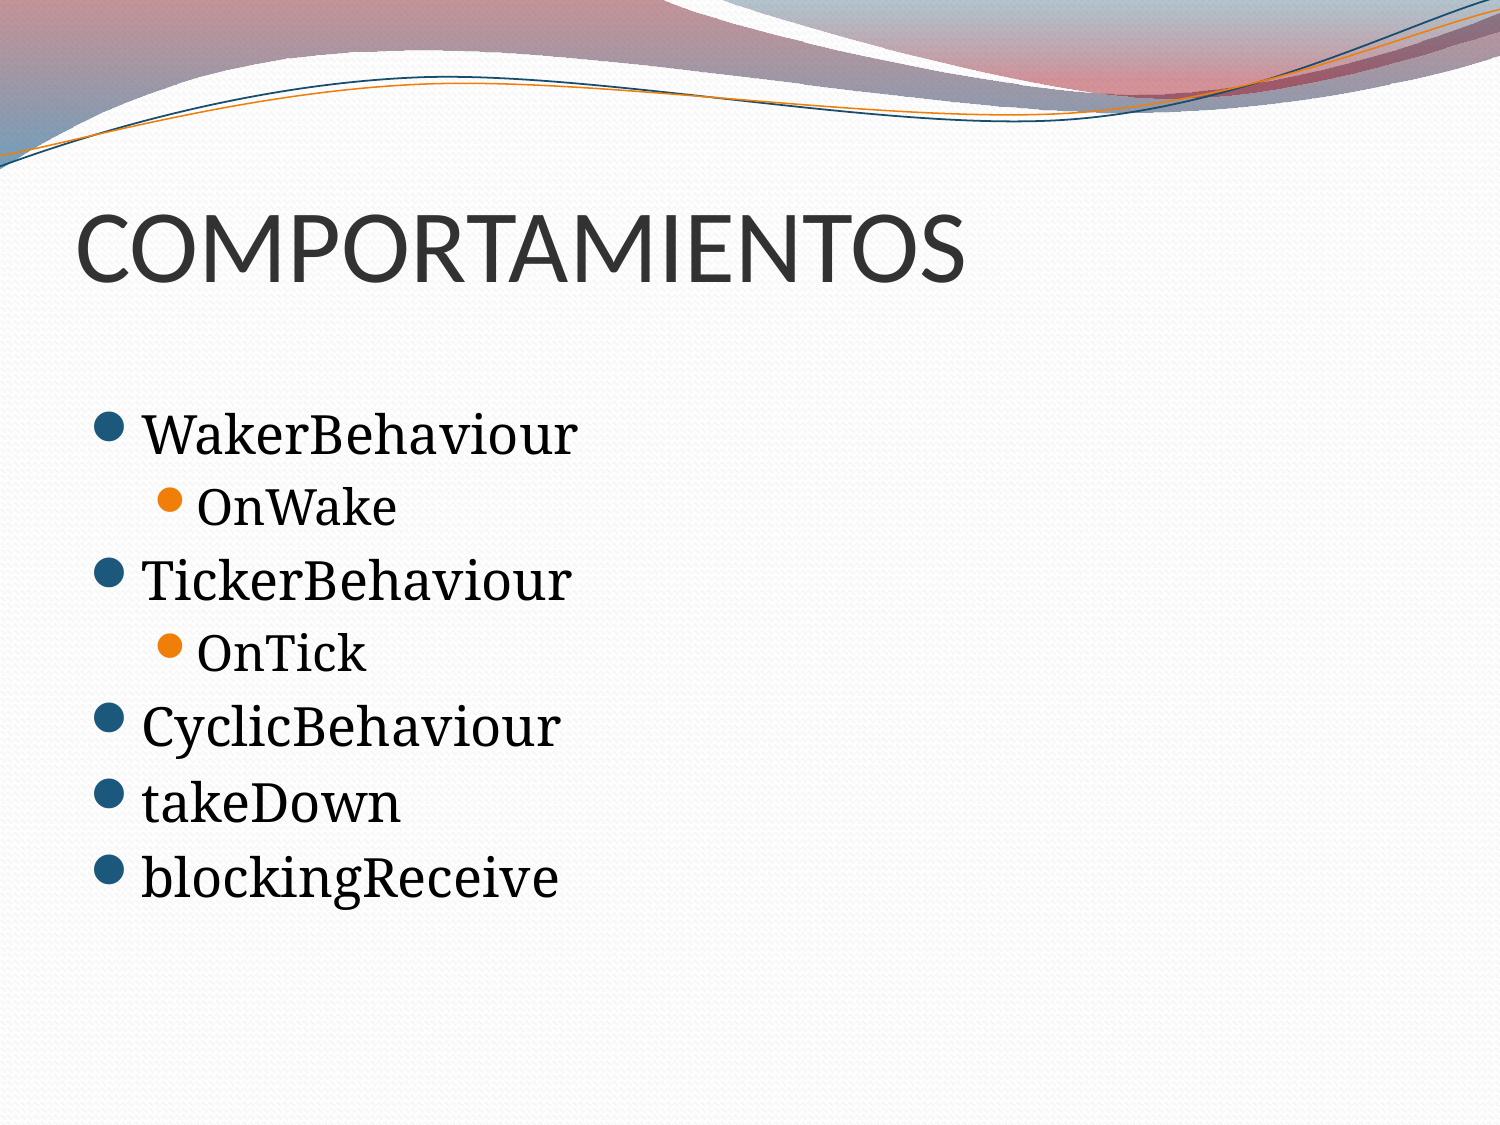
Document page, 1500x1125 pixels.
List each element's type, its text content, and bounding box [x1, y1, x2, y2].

list WakerBehaviour OnWake TickerBehaviour OnTick CyclicBehaviour takeDown blockingReceive [75, 317, 1425, 1038]
title COMPORTAMIENTOS [75, 115, 1425, 303]
